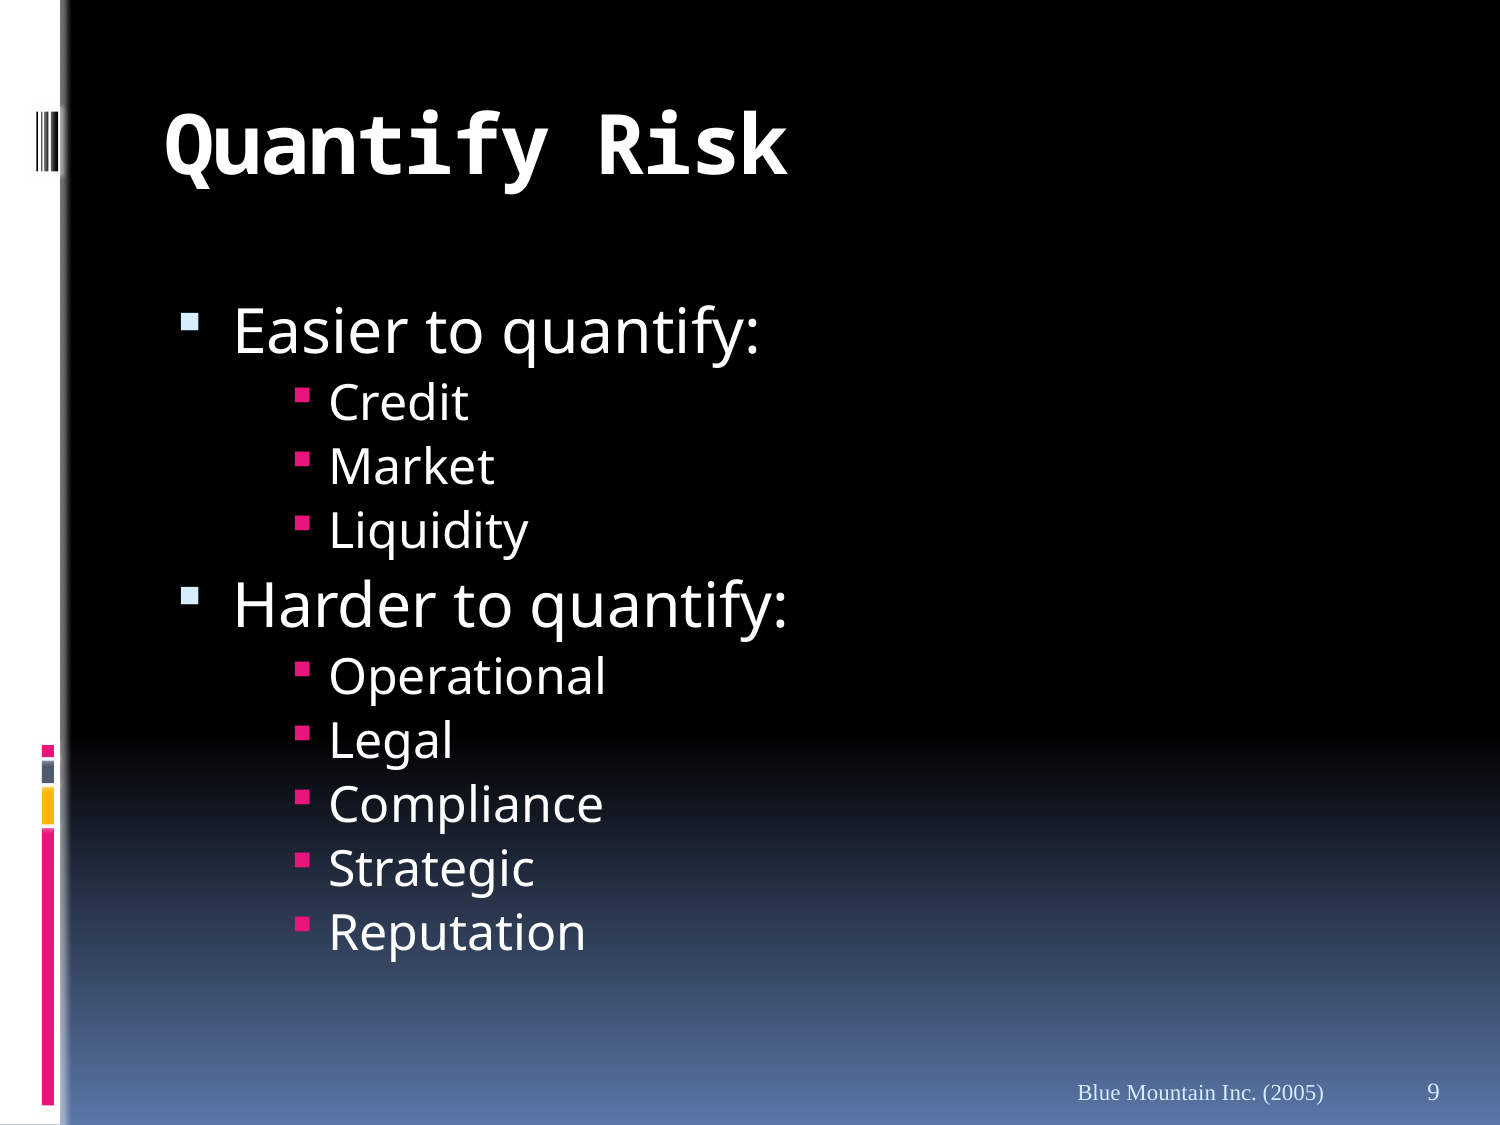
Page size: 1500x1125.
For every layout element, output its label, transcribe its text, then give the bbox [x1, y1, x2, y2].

list Easier to quantify: Credit Market Liquidity Harder to quantify: Operational Legal Compliance Strategic Reputation [150, 292, 1425, 1043]
title Quantify Risk [150, 83, 1425, 234]
slide_number Blue Mountain Inc. (2005) [1062, 1052, 1412, 1113]
slide_number 9 [1412, 1052, 1488, 1113]
